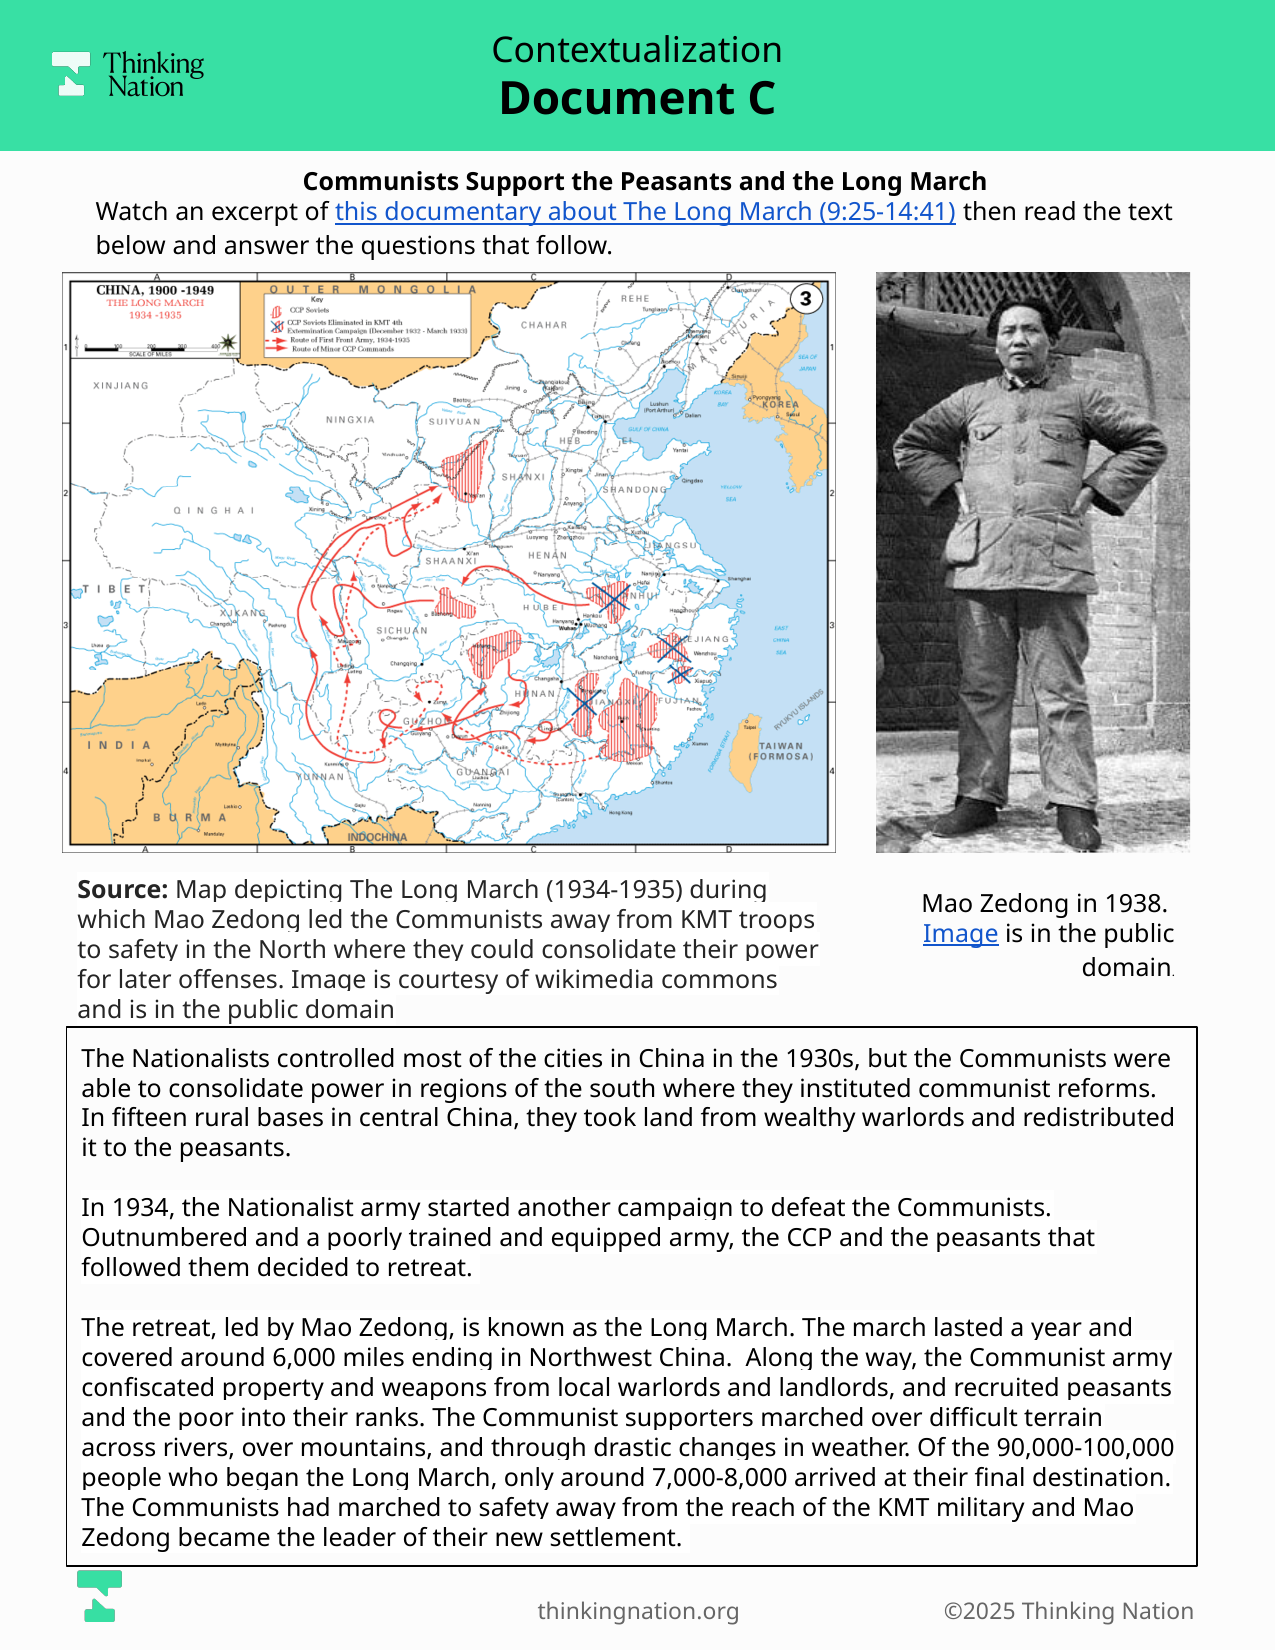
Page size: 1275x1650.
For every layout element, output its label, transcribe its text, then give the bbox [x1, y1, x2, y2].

text_box The Nationalists controlled most of the cities in China in the 1930s, but the Communists were able to consolidate power in regions of the south where they instituted communist reforms. In fifteen rural bases in central China, they took land from wealthy warlords and redistributed it to the peasants. In 1934, the Nationalist army started another campaign to defeat the Communists. Outnumbered and a poorly trained and equipped army, the CCP and the peasants that followed them decided to retreat. The retreat, led by Mao Zedong, is known as the Long March. The march lasted a year and covered around 6,000 miles ending in Northwest China. Along the way, the Communist army confiscated property and weapons from local warlords and landlords, and recruited peasants and the poor into their ranks. The Communist supporters marched over difficult terrain across rivers, over mountains, and through drastic changes in weather. Of the 90,000-100,000 people who began the Long March, only around 7,000-8,000 arrived at their final destination. The Communists had marched to safety away from the reach of the KMT military and Mao Zedong became the leader of their new settlement. [66, 1027, 1197, 1567]
picture [875, 271, 1191, 853]
text_box Source: Map depicting The Long March (1934-1935) during which Mao Zedong led the Communists away from KMT troops to safety in the North where they could consolidate their power for later offenses. Image is courtesy of wikimedia commons and is in the public domain [62, 861, 836, 1098]
picture [35, 37, 210, 110]
text_box Mao Zedong in 1938. Image is in the public domain. [888, 872, 1191, 997]
text_box thinkingnation.org [488, 1580, 790, 1632]
text_box Communists Support the Peasants and the Long March Watch an excerpt of this documentary about The Long March (9:25-14:41) then read the text below and answer the questions that follow. [80, 150, 1211, 275]
picture [63, 1560, 135, 1632]
text_box Contextualization Document C [0, 0, 1275, 151]
picture [62, 271, 836, 853]
text_box ©2025 Thinking Nation [909, 1580, 1211, 1632]
